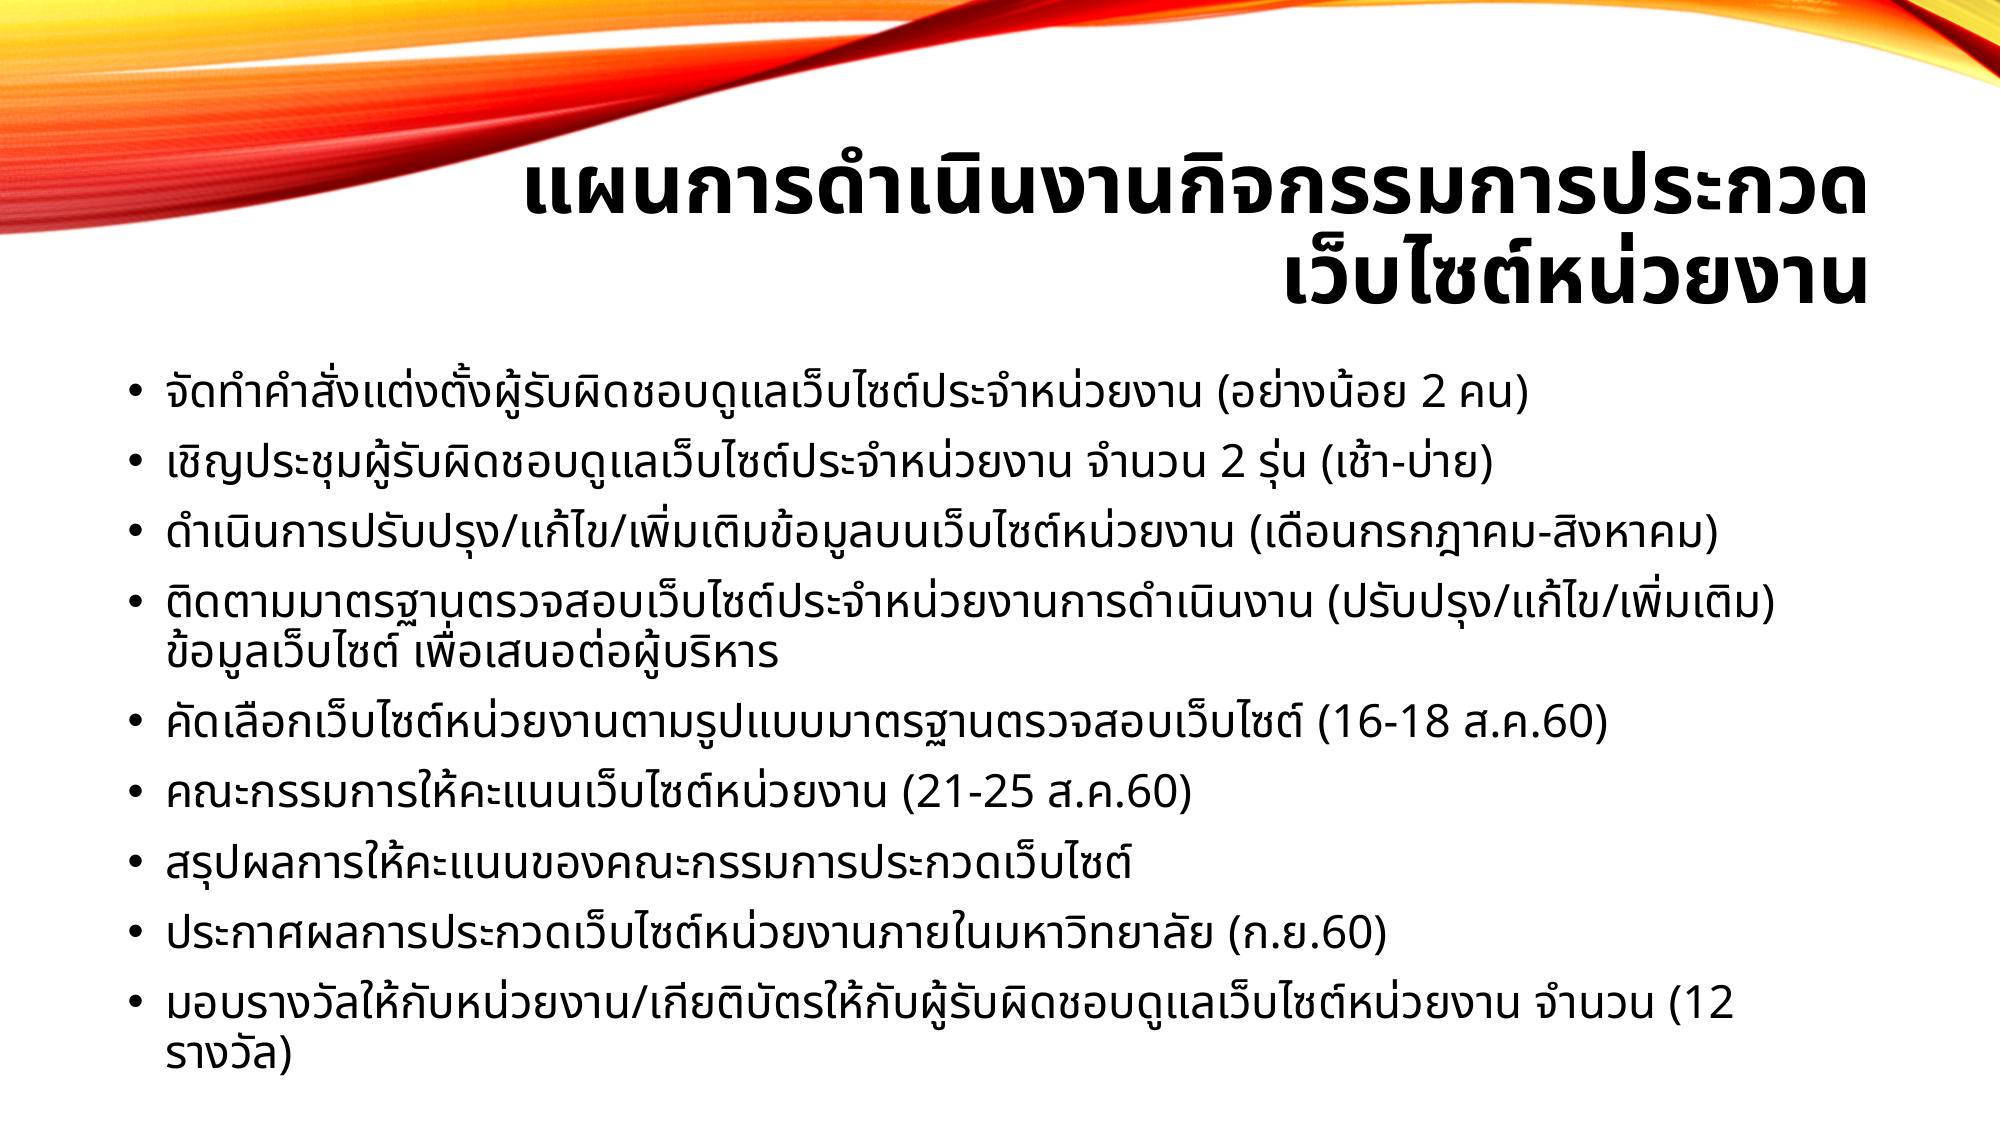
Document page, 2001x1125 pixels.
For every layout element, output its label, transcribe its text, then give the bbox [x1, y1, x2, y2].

title แผนการดำเนินงานกิจกรรมการประกวดเว็บไซต์หน่วยงาน [474, 125, 1888, 338]
picture [0, 0, 2000, 237]
list จัดทำคำสั่งแต่งตั้งผู้รับผิดชอบดูแลเว็บไซต์ประจำหน่วยงาน (อย่างน้อย 2 คน) เชิญประชุมผู้รับผิดชอบดูแลเว็บไซต์ประจำหน่วยงาน จำนวน 2 รุ่น (เช้า-บ่าย) ดำเนินการปรับปรุง/แก้ไข/เพิ่มเติมข้อมูลบนเว็บไซต์หน่วยงาน (เดือนกรกฎาคม-สิงหาคม) ติดตามมาตรฐานตรวจสอบเว็บไซต์ประจำหน่วยงานการดำเนินงาน (ปรับปรุง/แก้ไข/เพิ่มเติม) ข้อมูลเว็บไซต์ เพื่อเสนอต่อผู้บริหาร คัดเลือกเว็บไซต์หน่วยงานตามรูปแบบมาตรฐานตรวจสอบเว็บไซต์ (16-18 ส.ค.60) คณะกรรมการให้คะแนนเว็บไซต์หน่วยงาน (21-25 ส.ค.60) สรุปผลการให้คะแนนของคณะกรรมการประกวดเว็บไซต์ ประกาศผลการประกวดเว็บไซต์หน่วยงานภายในมหาวิทยาลัย (ก.ย.60) มอบรางวัลให้กับหน่วยงาน/เกียติบัตรให้กับผู้รับผิดชอบดูแลเว็บไซต์หน่วยงาน จำนวน (12 รางวัล) [112, 360, 1888, 1021]
